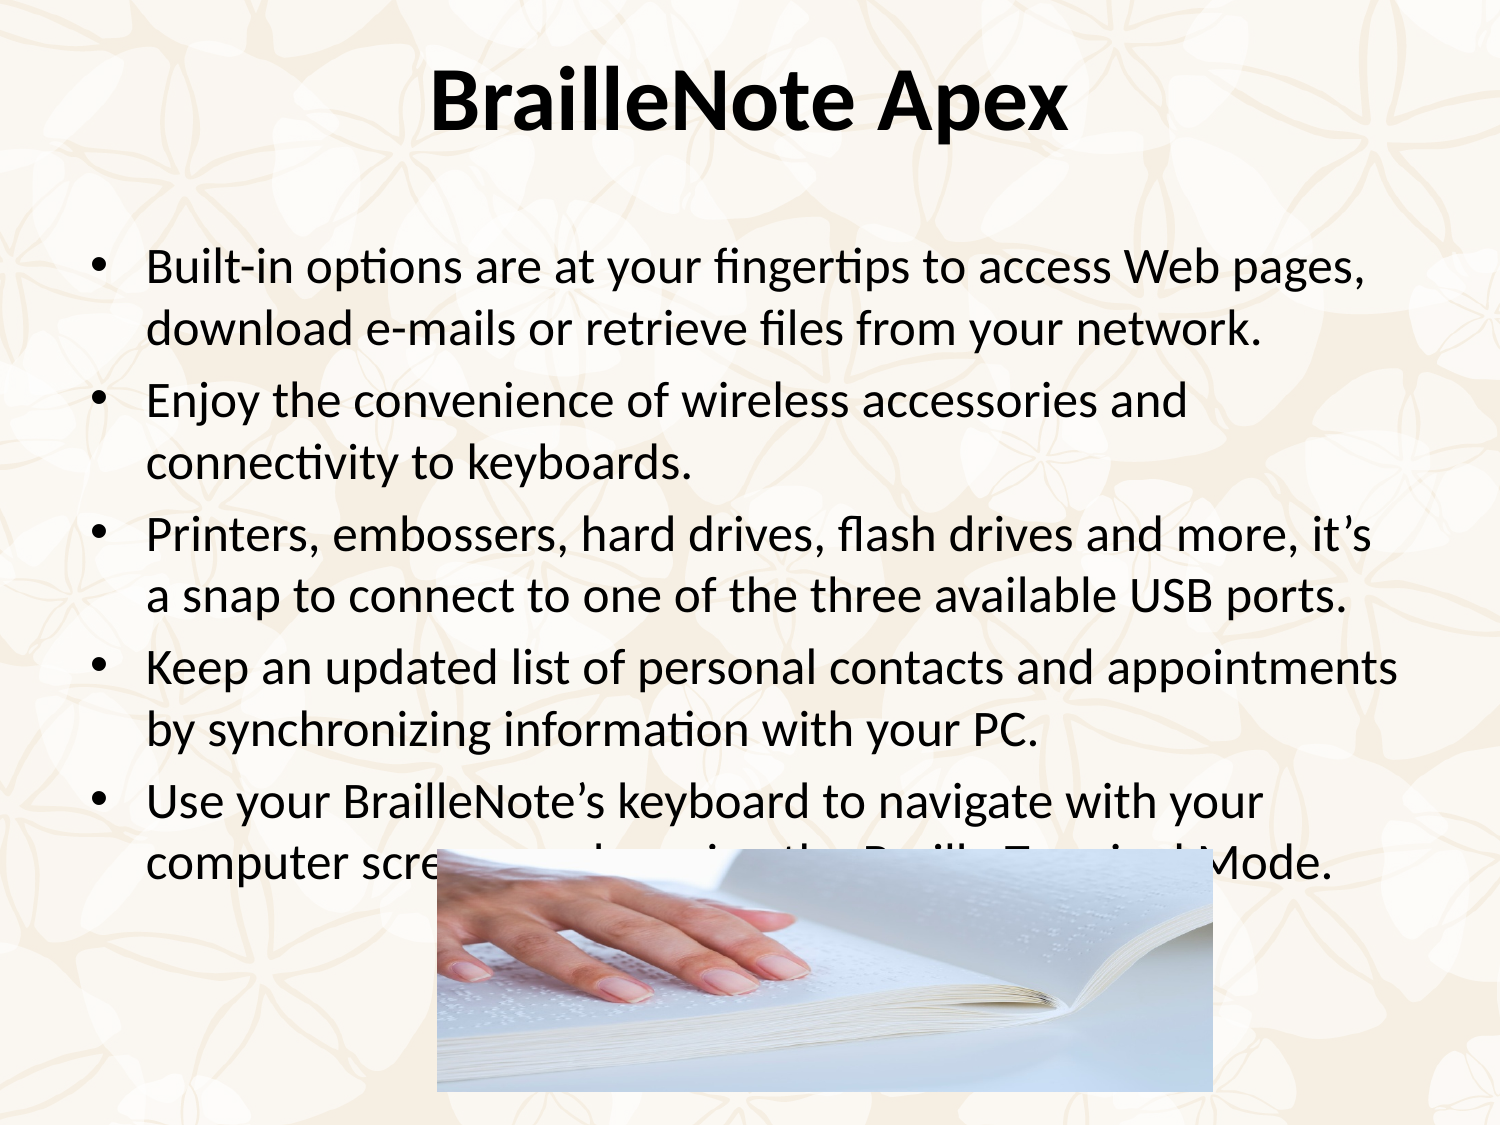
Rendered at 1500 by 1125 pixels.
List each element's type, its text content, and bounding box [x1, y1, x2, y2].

title BrailleNote Apex [75, 0, 1425, 188]
picture [437, 849, 1213, 1092]
list Built-in options are at your fingertips to access Web pages, download e-mails or retrieve files from your network. Enjoy the convenience of wireless accessories and connectivity to keyboards. Printers, embossers, hard drives, flash drives and more, it’s a snap to connect to one of the three available USB ports. Keep an updated list of personal contacts and appointments by synchronizing information with your PC. Use your BrailleNote’s keyboard to navigate with your computer screen reader using the Braille Terminal Mode. [75, 224, 1425, 1005]
